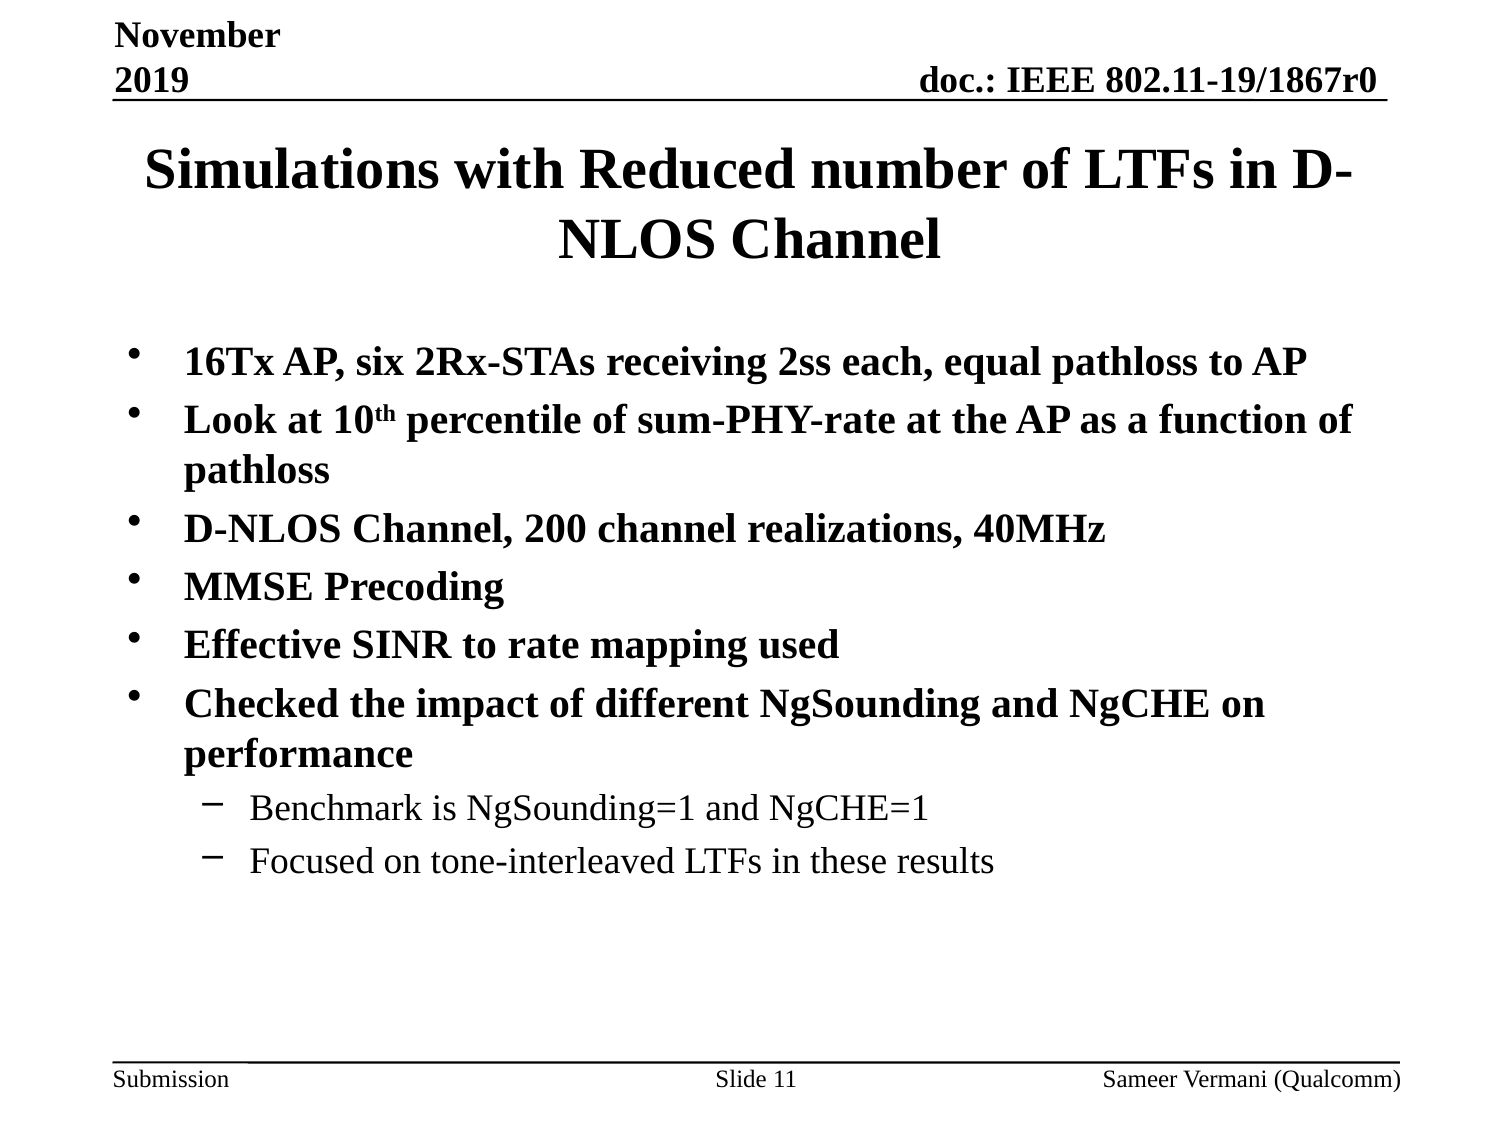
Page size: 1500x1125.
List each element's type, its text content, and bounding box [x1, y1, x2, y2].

title Simulations with Reduced number of LTFs in D-NLOS Channel [112, 112, 1388, 288]
footer Sameer Vermani (Qualcomm) [1062, 1061, 1402, 1093]
slide_number Slide 11 [712, 1061, 800, 1093]
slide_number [114, 54, 309, 101]
list 16Tx AP, six 2Rx-STAs receiving 2ss each, equal pathloss to AP Look at 10th percentile of sum-PHY-rate at the AP as a function of pathloss D-NLOS Channel, 200 channel realizations, 40MHz MMSE Precoding Effective SINR to rate mapping used Checked the impact of different NgSounding and NgCHE on performance Benchmark is NgSounding=1 and NgCHE=1 Focused on tone-interleaved LTFs in these results [112, 326, 1388, 1002]
